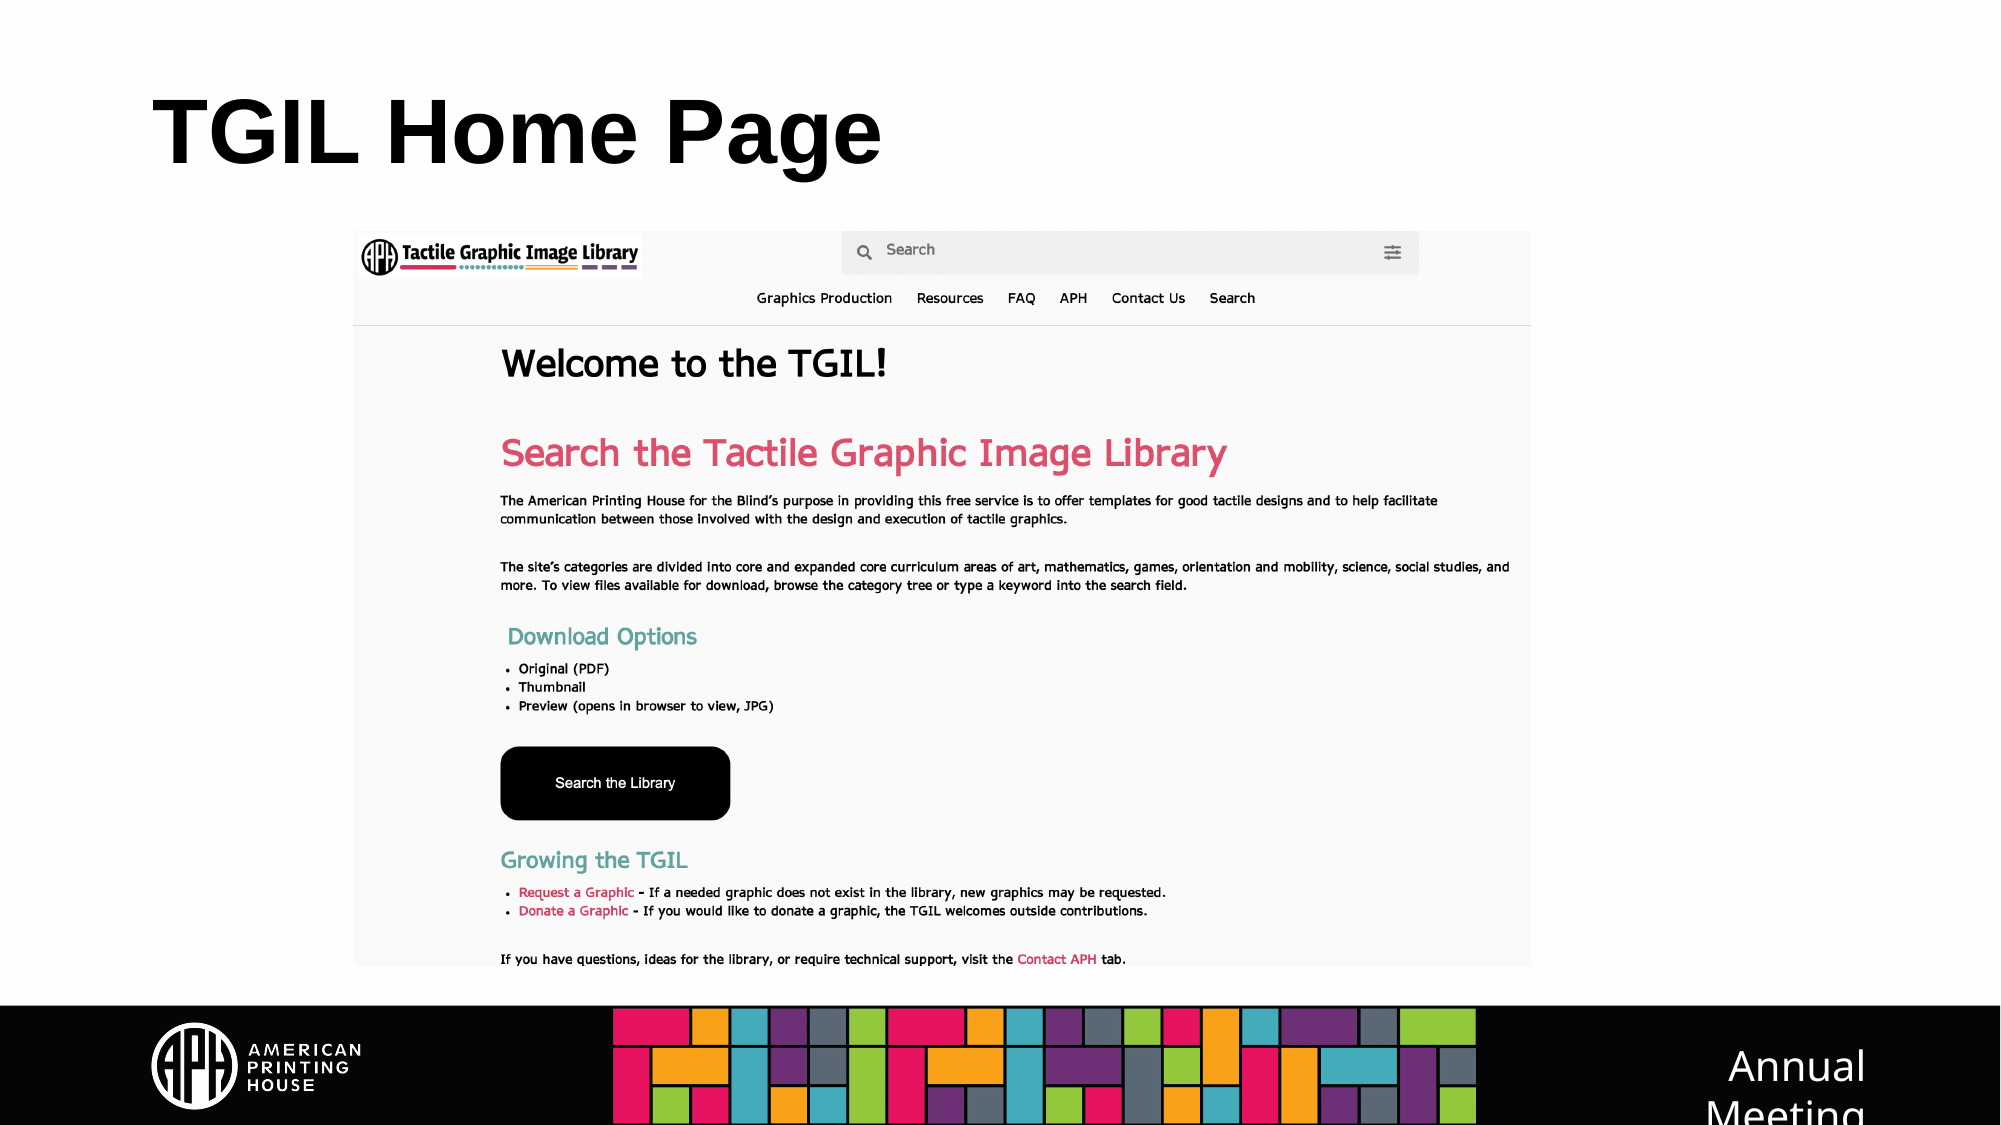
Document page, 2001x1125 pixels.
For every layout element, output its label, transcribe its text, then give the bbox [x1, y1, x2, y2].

picture [1711, 1105, 1719, 1125]
picture [1771, 1111, 1783, 1118]
picture [1846, 1111, 1858, 1125]
title TGIL Home Page [137, 36, 1863, 232]
picture [0, 0, 2001, 1125]
picture [1748, 1111, 1760, 1118]
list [353, 231, 1530, 966]
picture [1821, 1111, 1833, 1125]
picture [1727, 1107, 1734, 1125]
